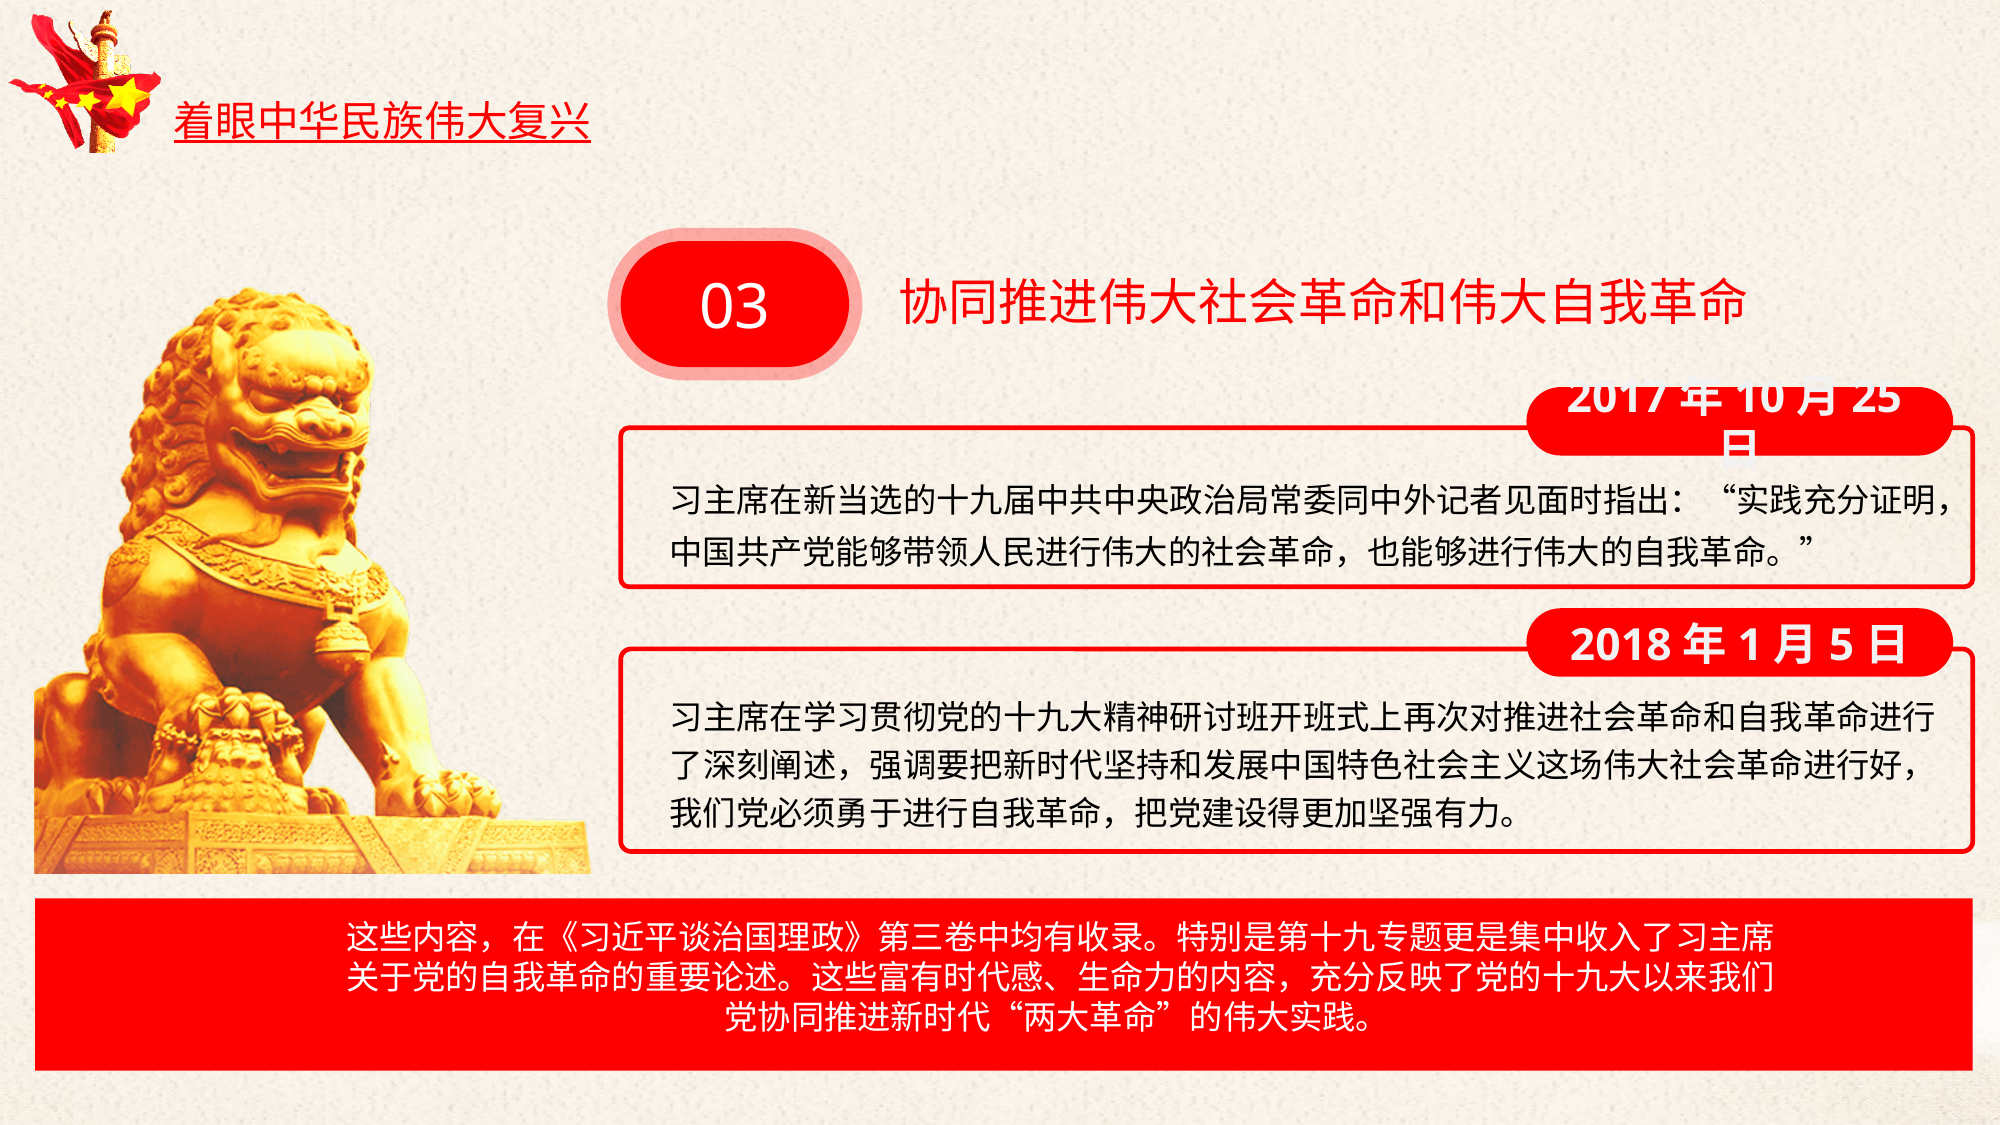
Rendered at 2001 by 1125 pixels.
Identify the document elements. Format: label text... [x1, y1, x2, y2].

text_box [619, 647, 1974, 853]
text_box 2018年1月5日 [1527, 609, 1953, 676]
text_box [619, 426, 1974, 588]
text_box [35, 898, 1973, 1071]
text_box 2017年10月25日 [1527, 388, 1953, 455]
text_box 着眼中华民族伟大复兴 [167, 87, 676, 153]
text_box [620, 241, 1819, 368]
picture [0, 0, 2000, 1125]
